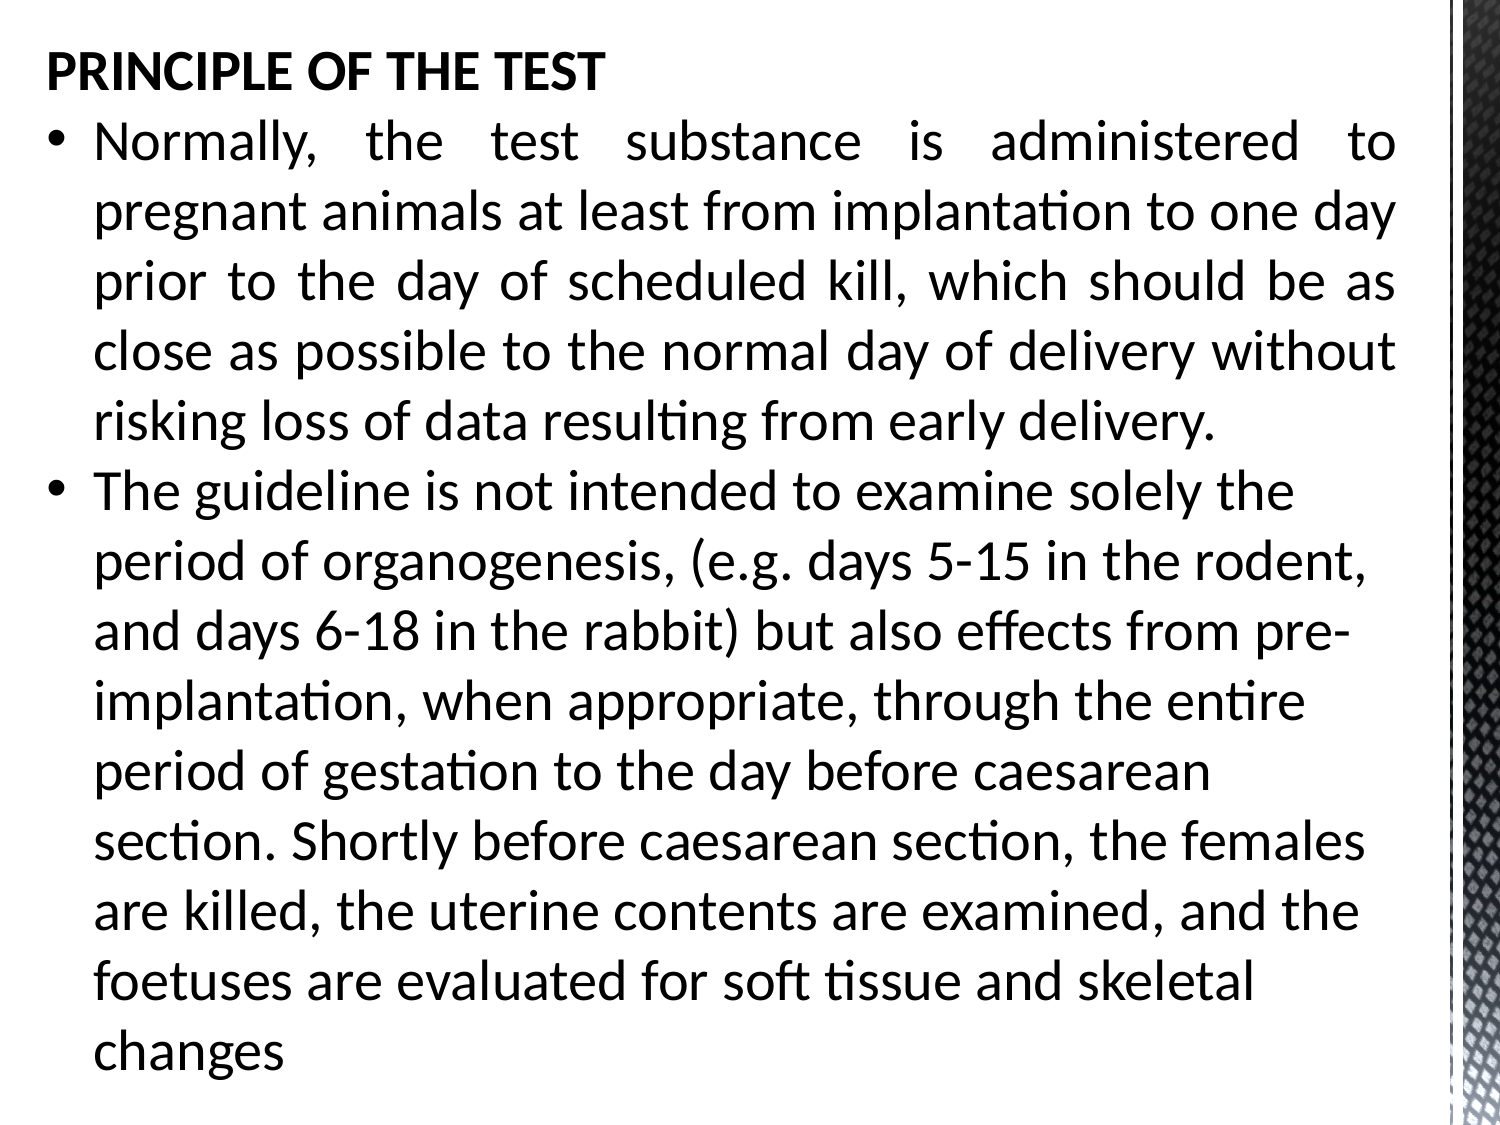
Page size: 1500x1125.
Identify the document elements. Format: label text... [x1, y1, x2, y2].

picture [1447, 0, 1500, 1125]
text_box PRINCIPLE OF THE TEST Normally, the test substance is administered to pregnant animals at least from implantation to one day prior to the day of scheduled kill, which should be as close as possible to the normal day of delivery without risking loss of data resulting from early delivery. The guideline is not intended to examine solely the period of organogenesis, (e.g. days 5-15 in the rodent, and days 6-18 in the rabbit) but also effects from pre-implantation, when appropriate, through the entire period of gestation to the day before caesarean section. Shortly before caesarean section, the females are killed, the uterine contents are examined, and the foetuses are evaluated for soft tissue and skeletal changes [31, 24, 1413, 1090]
